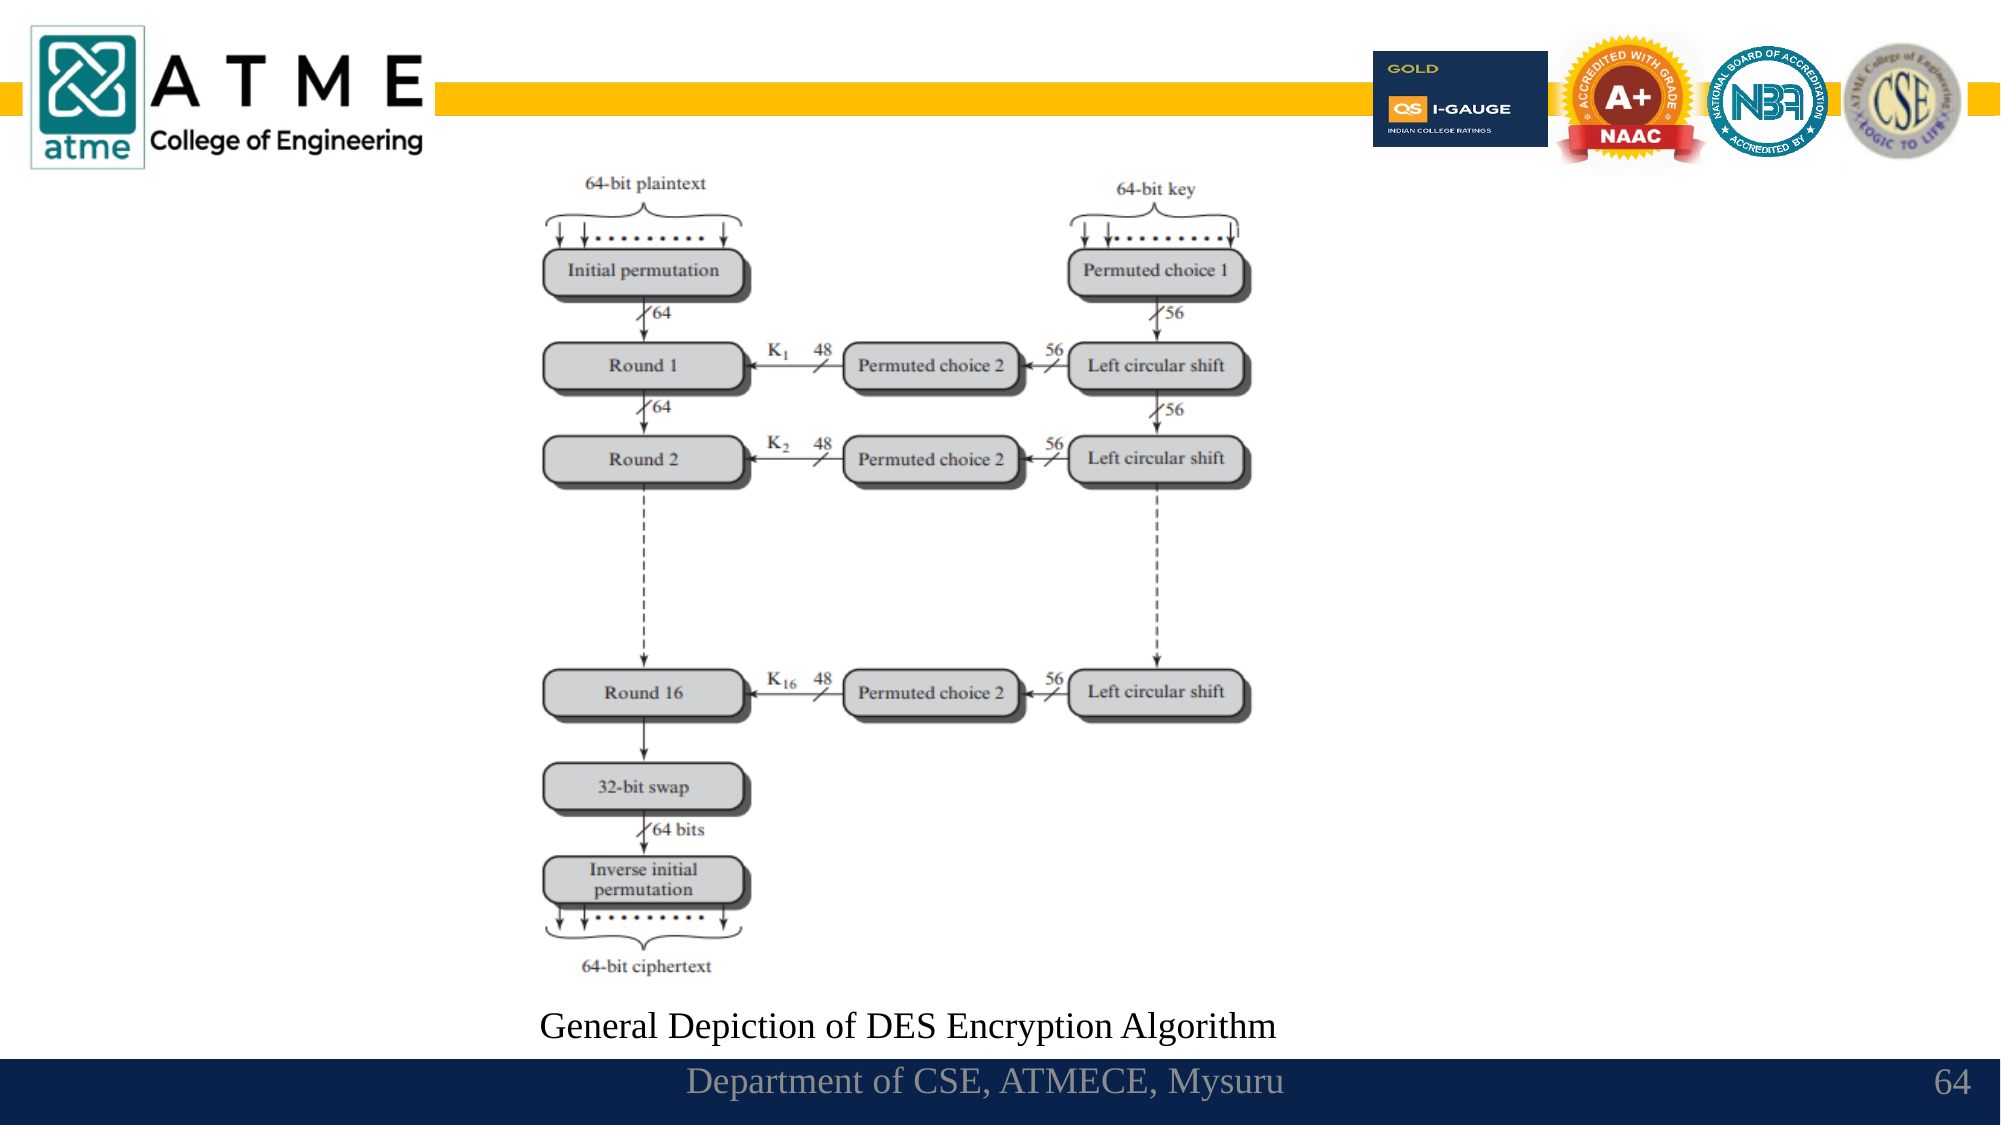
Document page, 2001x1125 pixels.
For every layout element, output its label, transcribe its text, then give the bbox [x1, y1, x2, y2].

slide_number 64 [1511, 1057, 1972, 1103]
picture [22, 15, 435, 178]
text_box General Depiction of DES Encryption Algorithm [524, 993, 1525, 1054]
picture [1373, 20, 1828, 180]
picture [494, 131, 1286, 978]
footer Department of CSE, ATMECE, Mysuru [501, 1056, 1470, 1102]
picture [1840, 26, 1968, 176]
picture [0, 1059, 2001, 1125]
